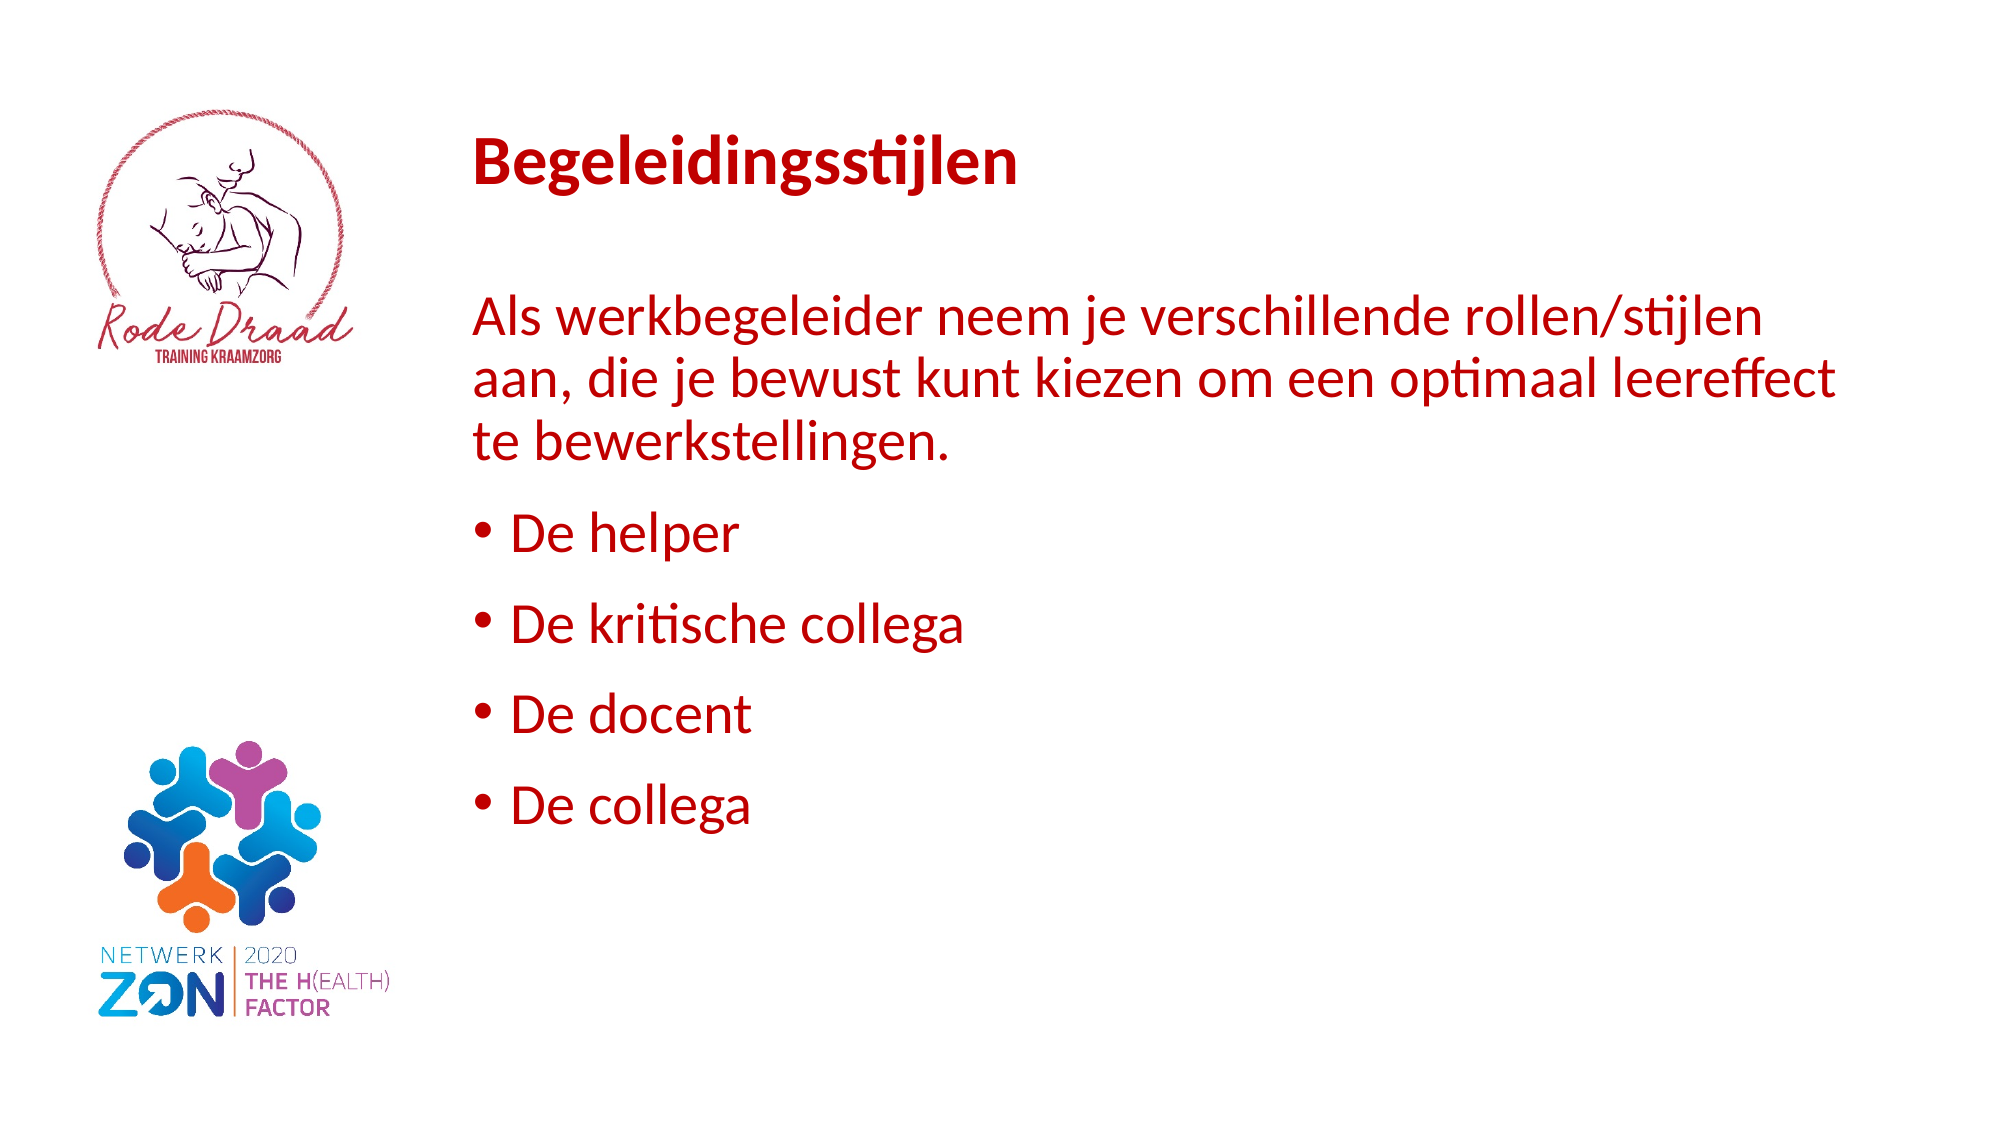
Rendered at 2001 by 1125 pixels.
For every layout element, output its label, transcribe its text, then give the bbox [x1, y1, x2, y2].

picture [0, 75, 458, 415]
list Als werkbegeleider neem je verschillende rollen/stijlen aan, die je bewust kunt kiezen om een optimaal leereffect te bewerkstellingen. De helper De kritische collega De docent De collega [457, 277, 1863, 1067]
title Begeleidingsstijlen [457, 59, 1863, 277]
picture [44, 697, 414, 1067]
